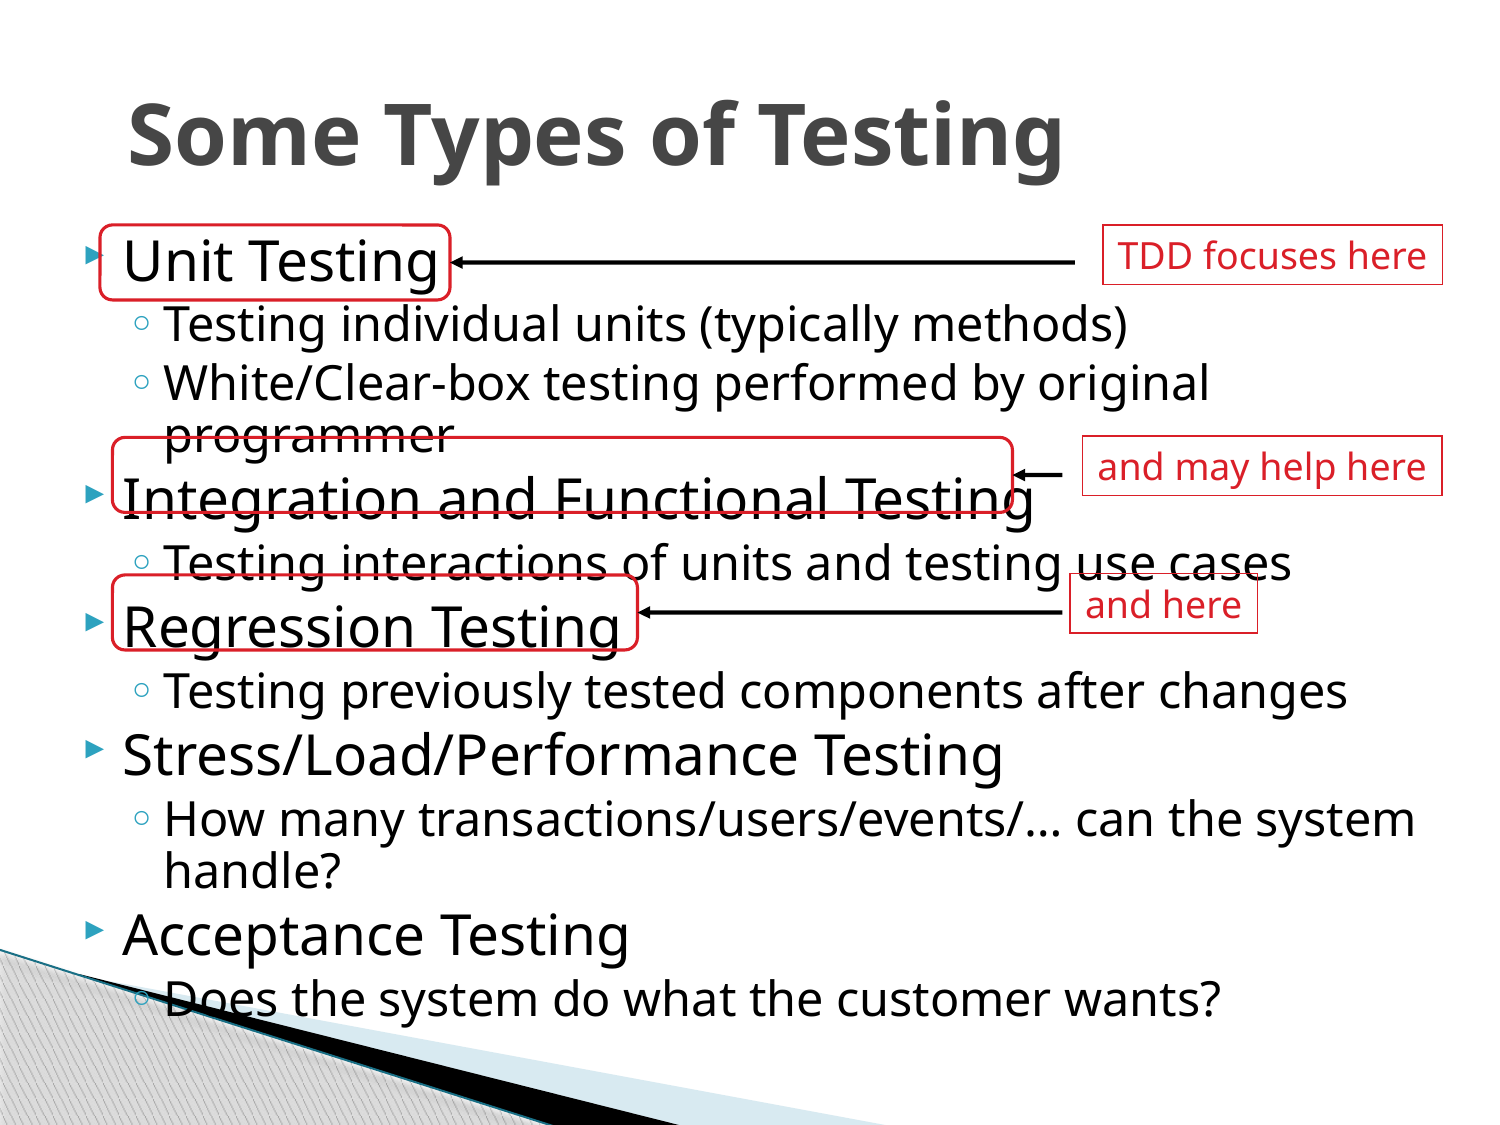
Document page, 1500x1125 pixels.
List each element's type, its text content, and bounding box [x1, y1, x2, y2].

list Unit Testing Testing individual units (typically methods) White/Clear-box testing performed by original programmer Integration and Functional Testing Testing interactions of units and testing use cases Regression Testing Testing previously tested components after changes Stress/Load/Performance Testing How many transactions/users/events/… can the system handle? Acceptance Testing Does the system do what the customer wants? [50, 224, 1500, 1038]
text_box [99, 224, 451, 300]
text_box [112, 574, 638, 650]
text_box [450, 256, 1075, 269]
text_box and may help here [1082, 435, 1442, 496]
text_box [1012, 468, 1063, 482]
text_box [637, 606, 1063, 619]
text_box TDD focuses here [1102, 224, 1443, 285]
title Some Types of Testing [112, 37, 1388, 224]
text_box [112, 437, 1013, 513]
text_box and here [1070, 573, 1258, 634]
